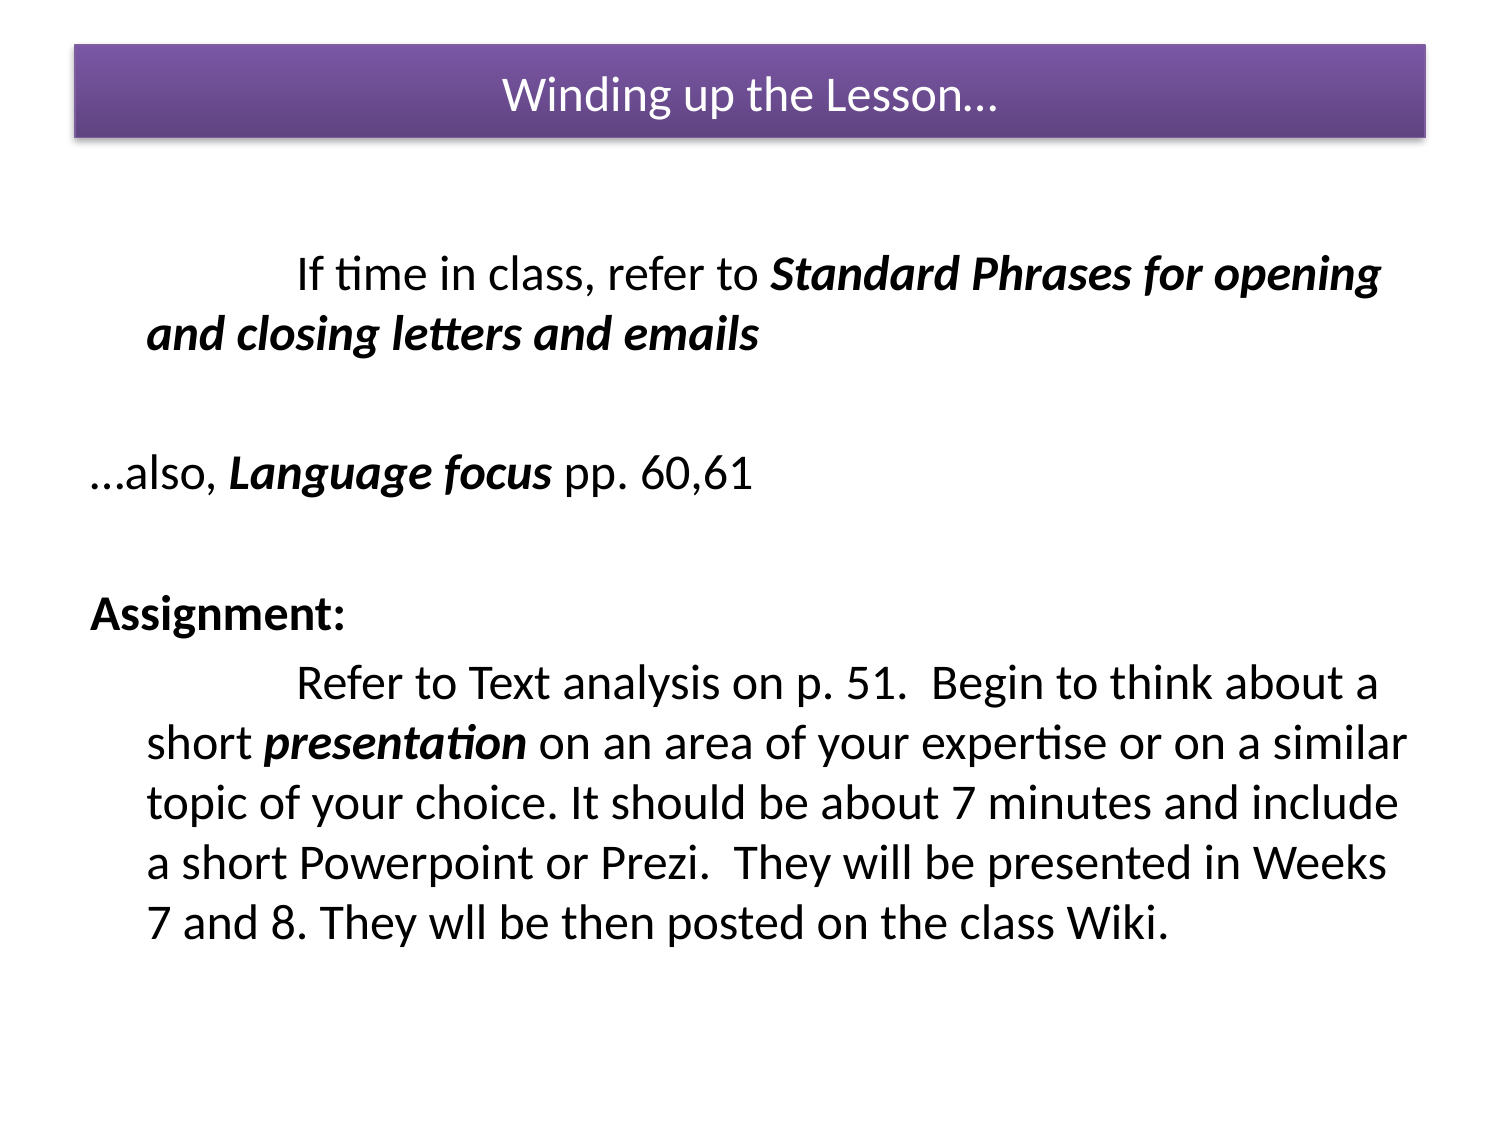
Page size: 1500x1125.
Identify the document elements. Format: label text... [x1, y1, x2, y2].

list If time in class, refer to Standard Phrases for opening and closing letters and emails …also, Language focus pp. 60,61 Assignment: Refer to Text analysis on p. 51. Begin to think about a short presentation on an area of your expertise or on a similar topic of your choice. It should be about 7 minutes and include a short Powerpoint or Prezi. They will be presented in Weeks 7 and 8. They wll be then posted on the class Wiki. [75, 162, 1425, 1005]
title Winding up the Lesson… [74, 44, 1426, 138]
